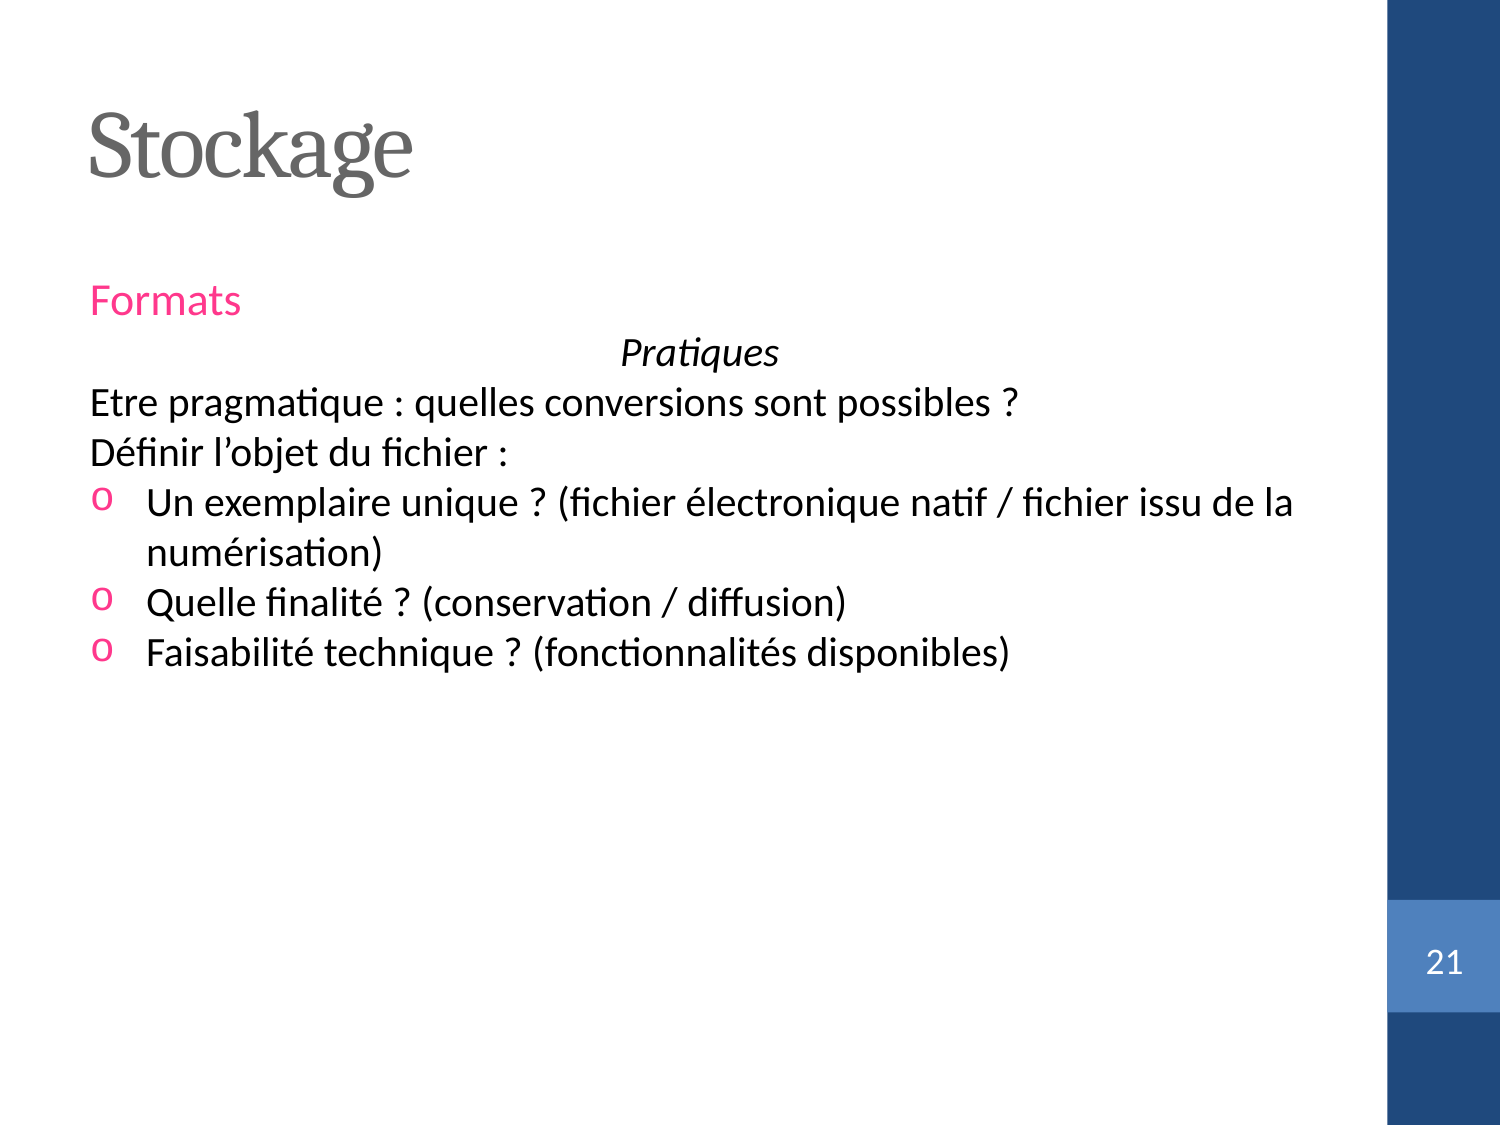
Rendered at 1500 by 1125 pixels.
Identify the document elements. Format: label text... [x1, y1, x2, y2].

text_box Formats Pratiques Etre pragmatique : quelles conversions sont possibles ? Définir l’objet du fichier : Un exemplaire unique ? (fichier électronique natif / fichier issu de la numérisation) Quelle finalité ? (conservation / diffusion) Faisabilité technique ? (fonctionnalités disponibles) [74, 262, 1325, 1050]
text_box <numéro> [1399, 926, 1490, 992]
text_box Stockage [74, 45, 1325, 233]
